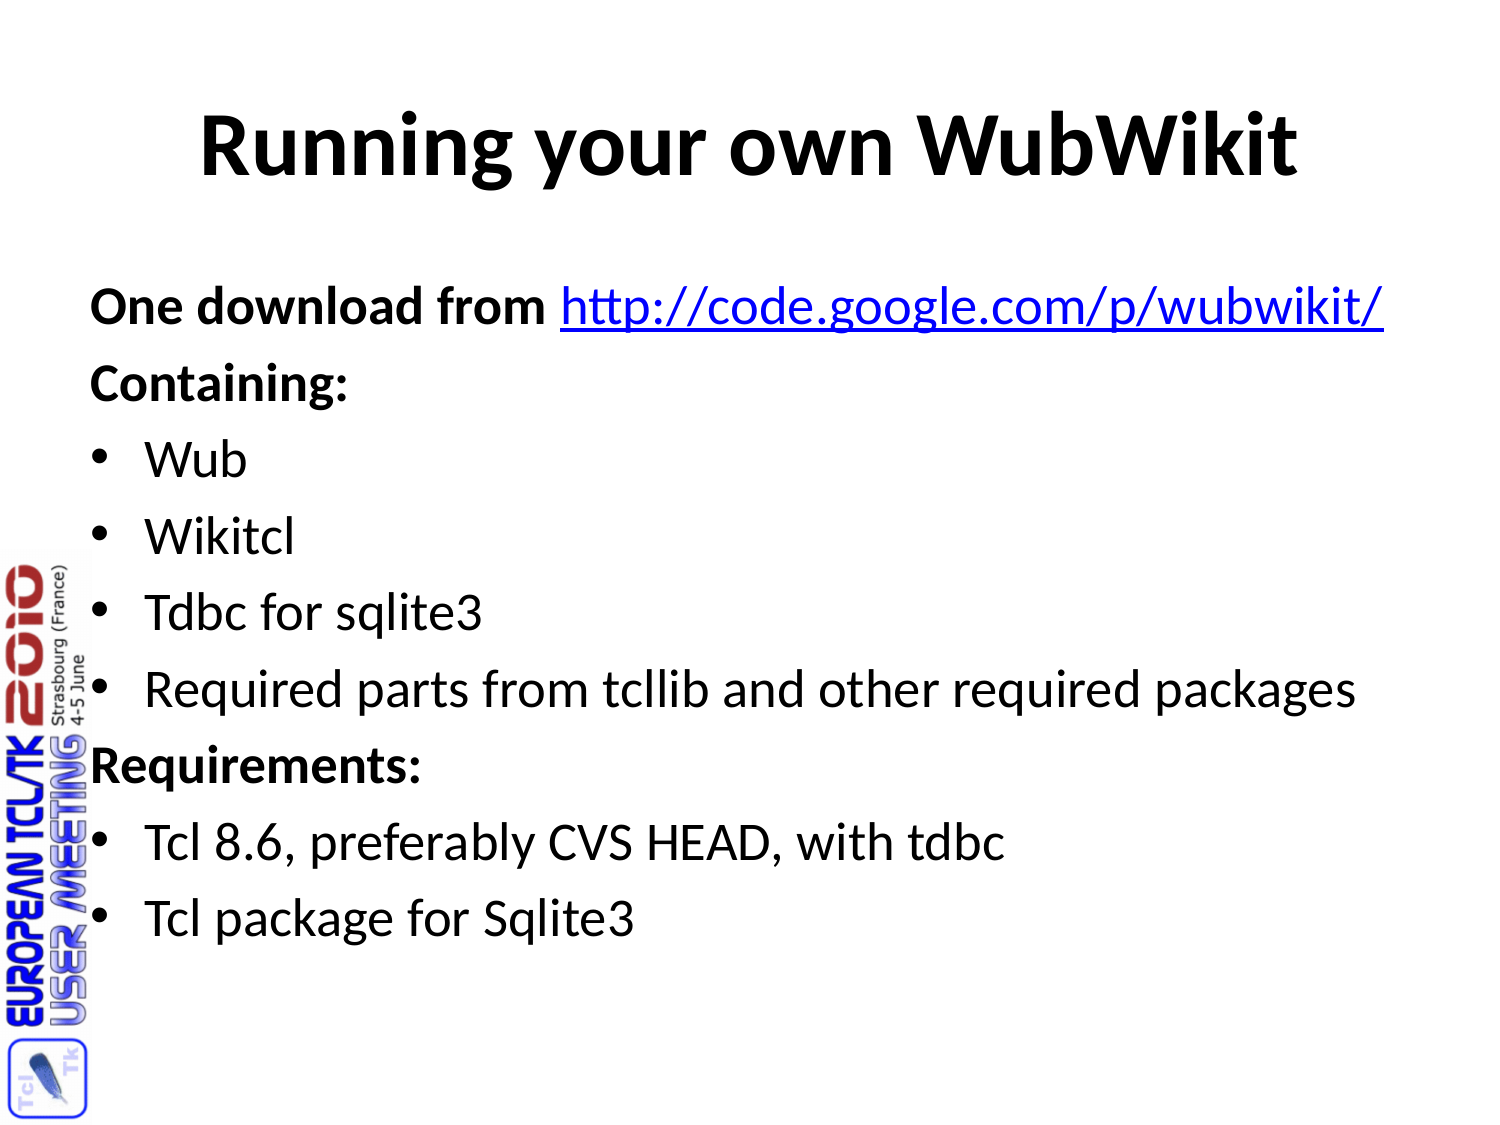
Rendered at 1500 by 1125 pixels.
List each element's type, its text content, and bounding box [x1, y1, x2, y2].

picture [0, 550, 334, 1124]
list One download from http://code.google.com/p/wubwikit/ Containing: Wub Wikitcl Tdbc for sqlite3 Required parts from tcllib and other required packages Requirements: Tcl 8.6, preferably CVS HEAD, with tdbc Tcl package for Sqlite3 [75, 262, 1425, 1005]
title Running your own WubWikit [75, 45, 1425, 233]
